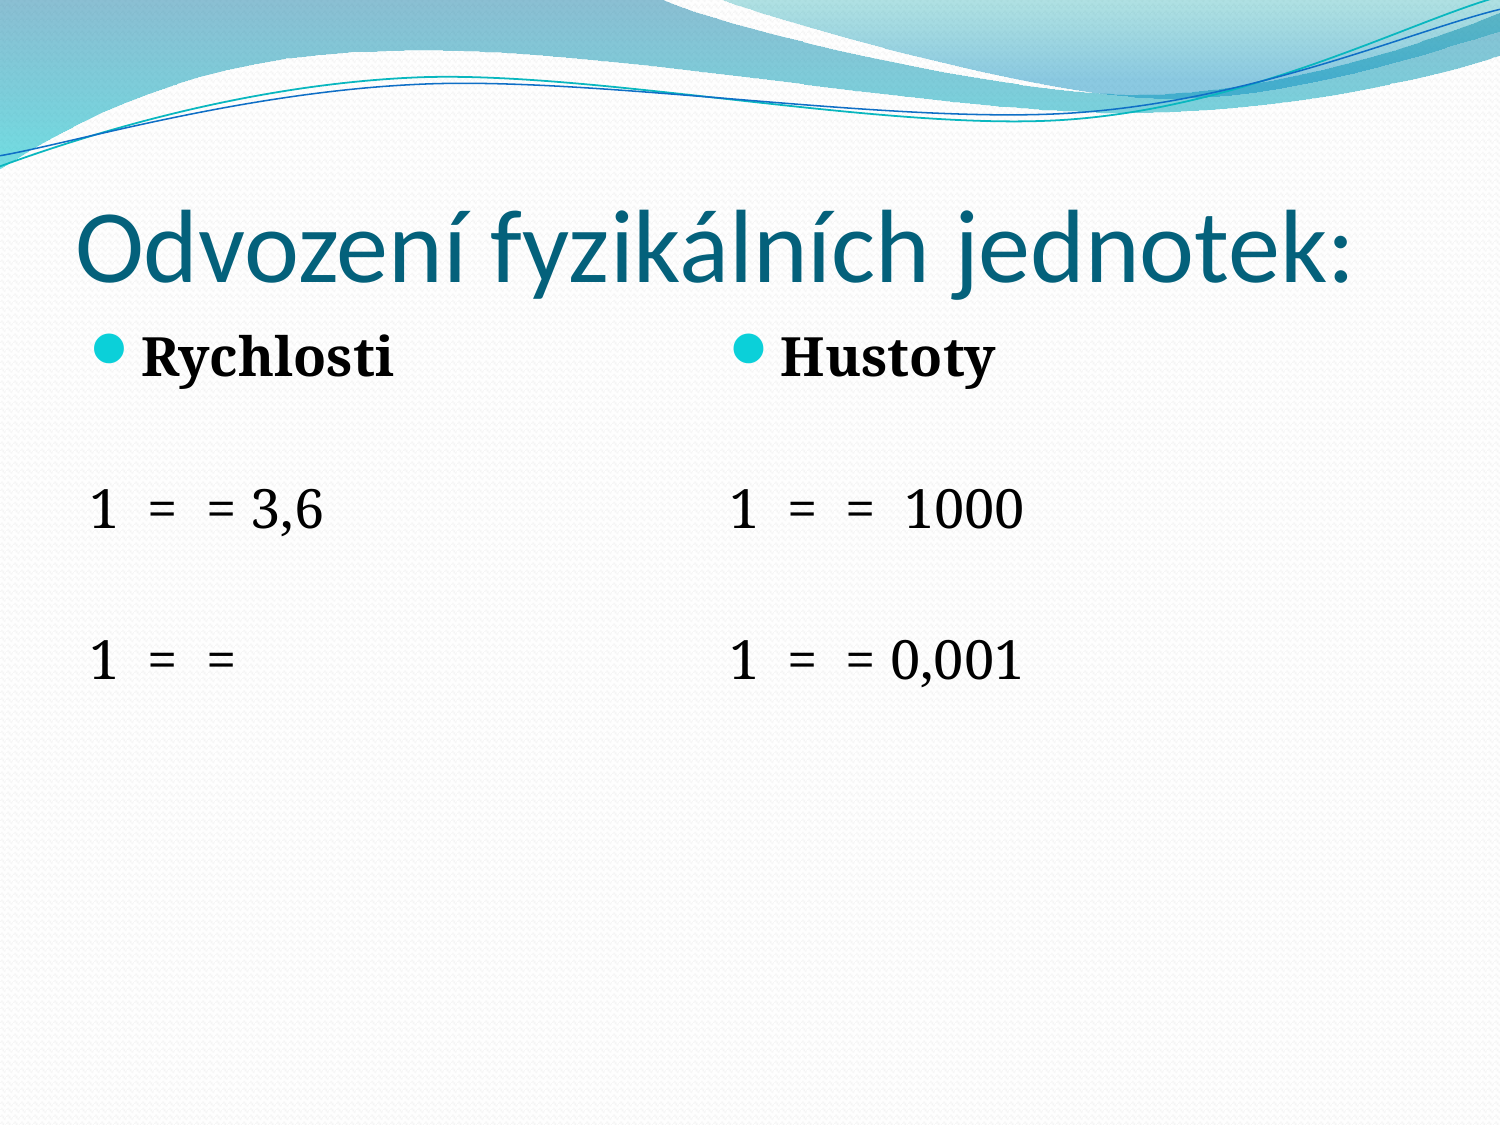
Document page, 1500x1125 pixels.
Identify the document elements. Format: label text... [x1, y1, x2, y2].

title Odvození fyzikálních jednotek: [75, 115, 1425, 303]
